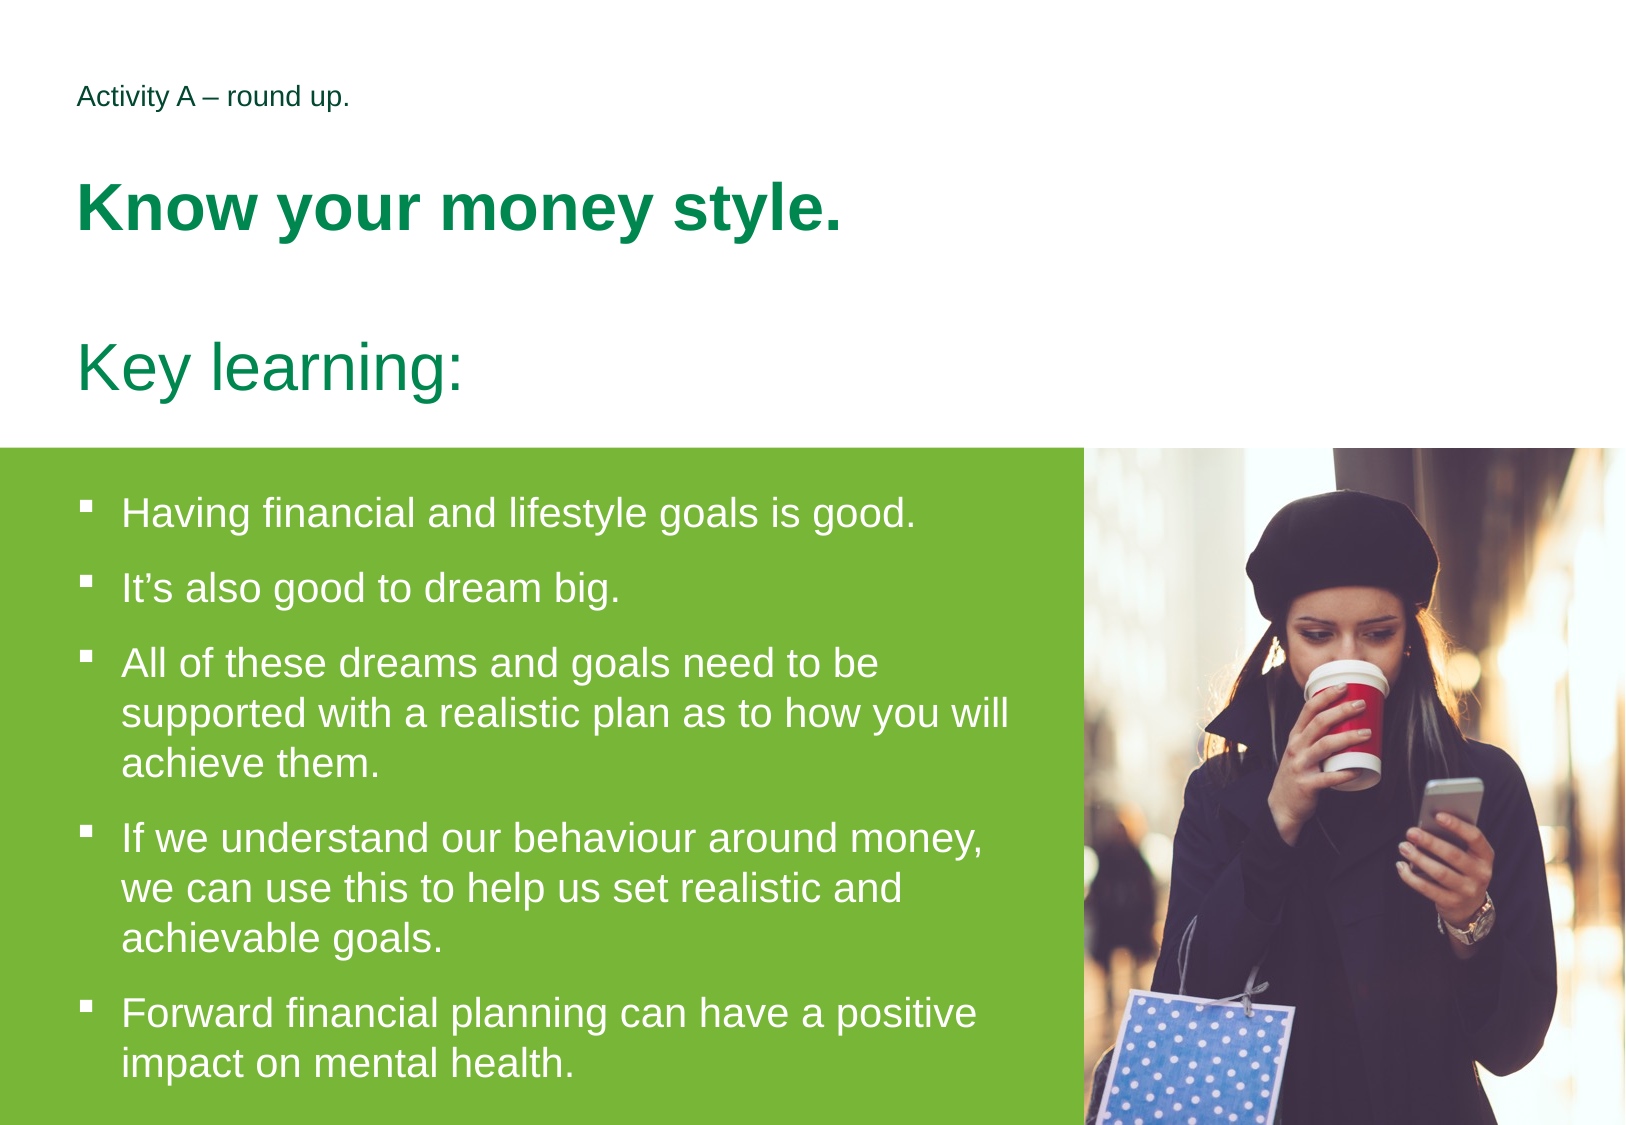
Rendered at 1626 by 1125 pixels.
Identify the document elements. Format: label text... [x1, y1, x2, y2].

text_box Having financial and lifestyle goals is good. It’s also good to dream big. All of these dreams and goals need to be supported with a realistic plan as to how you will achieve them. If we understand our behaviour around money, we can use this to help us set realistic and achievable goals. Forward financial planning can have a positive impact on mental health. [0, 447, 1082, 1125]
text_box Activity A – round up. Know your money style. Key learning: [76, 76, 1590, 405]
picture [1083, 448, 1625, 1125]
